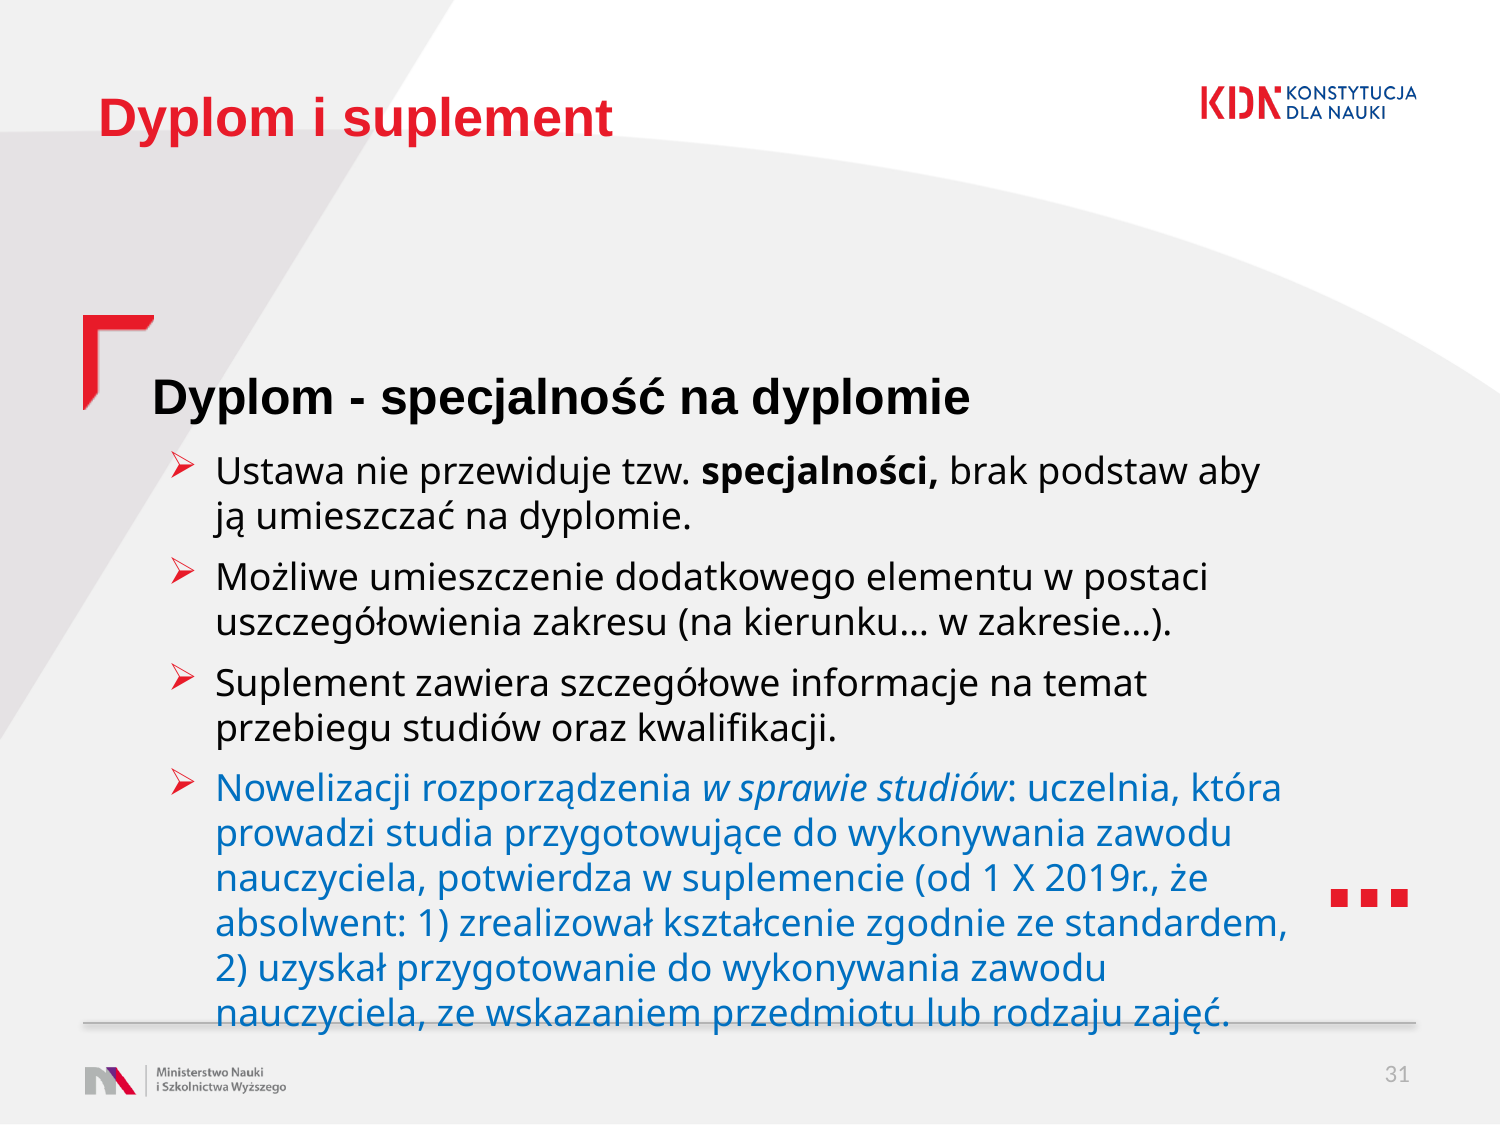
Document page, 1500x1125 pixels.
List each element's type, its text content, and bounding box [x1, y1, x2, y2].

text_box Dyplom - specjalność na dyplomie [137, 357, 1259, 433]
slide_number 31 [1074, 1042, 1425, 1103]
title Dyplom i suplement [83, 74, 1170, 143]
list Ustawa nie przewiduje tzw. specjalności, brak podstaw aby ją umieszczać na dyplomie. Możliwe umieszczenie dodatkowego elementu w postaci uszczegółowienia zakresu (na kierunku… w zakresie…). Suplement zawiera szczegółowe informacje na temat przebiegu studiów oraz kwalifikacji. Nowelizacji rozporządzenia w sprawie studiów: uczelnia, która prowadzi studia przygotowujące do wykonywania zawodu nauczyciela, potwierdza w suplemencie (od 1 X 2019r., że absolwent: 1) zrealizował kształcenie zgodnie ze standardem, 2) uzyskał przygotowanie do wykonywania zawodu nauczyciela, ze wskazaniem przedmiotu lub rodzaju zajęć. [153, 439, 1306, 1059]
picture [0, 0, 1500, 1125]
